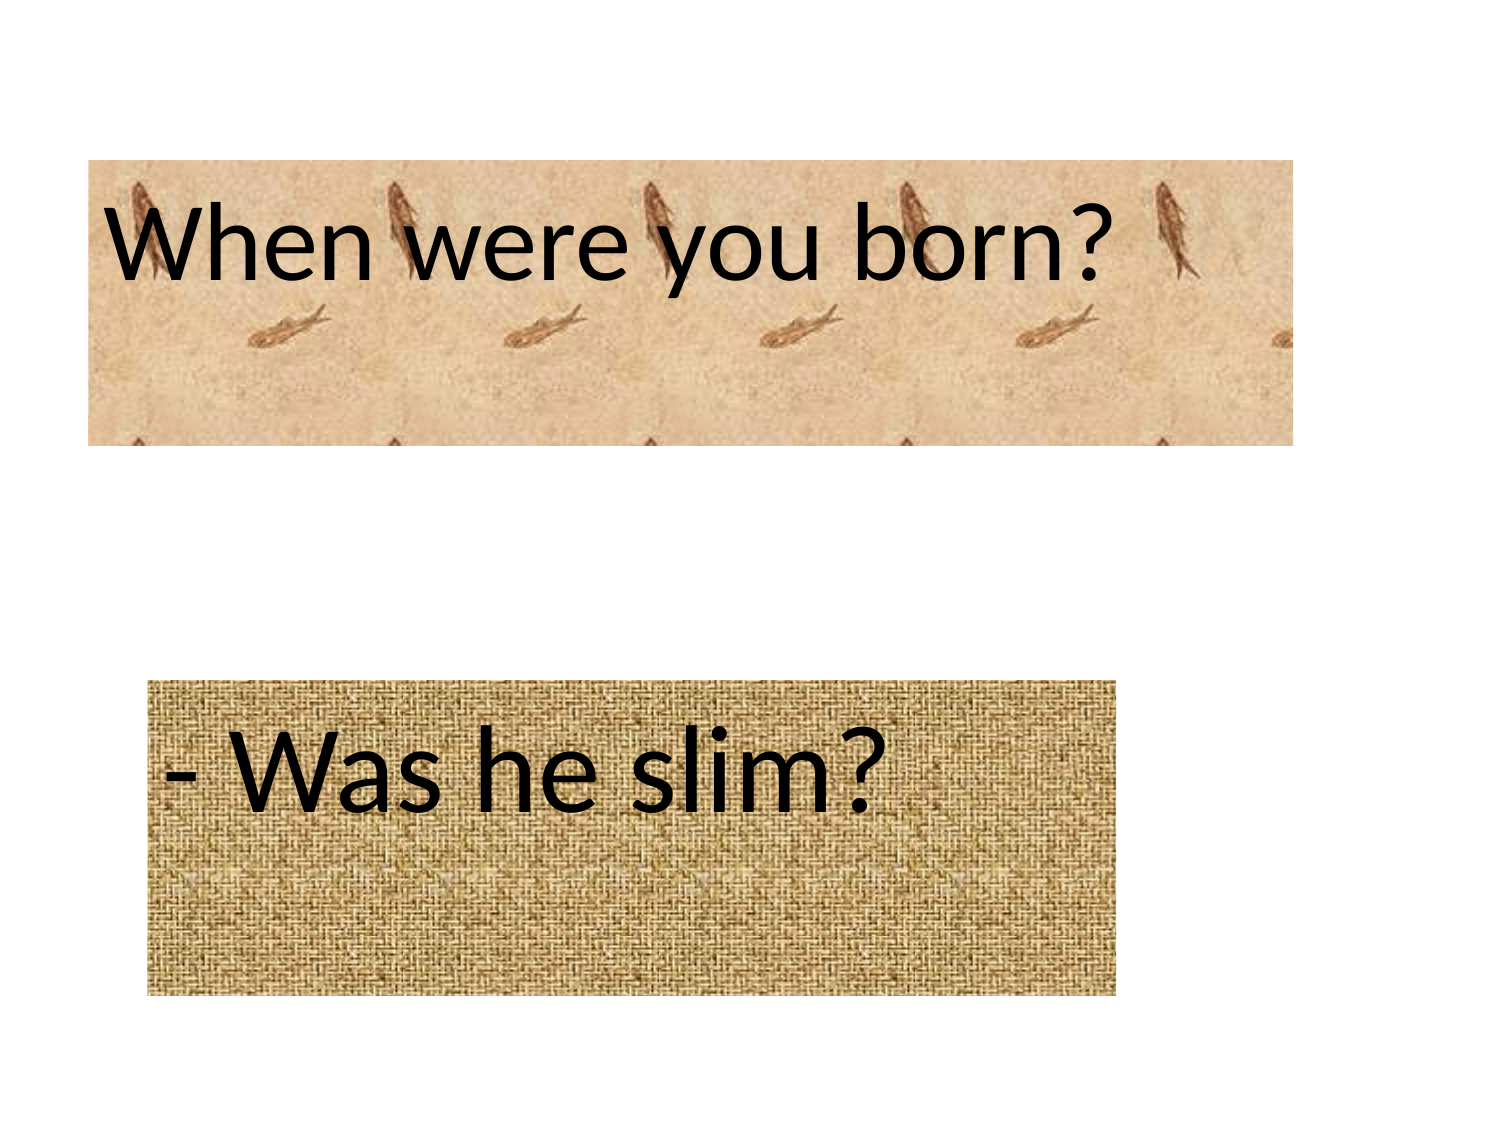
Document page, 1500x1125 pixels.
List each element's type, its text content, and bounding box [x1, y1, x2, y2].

text_box - Was he slim? [147, 680, 1117, 996]
text_box When were you born? [88, 160, 1294, 446]
